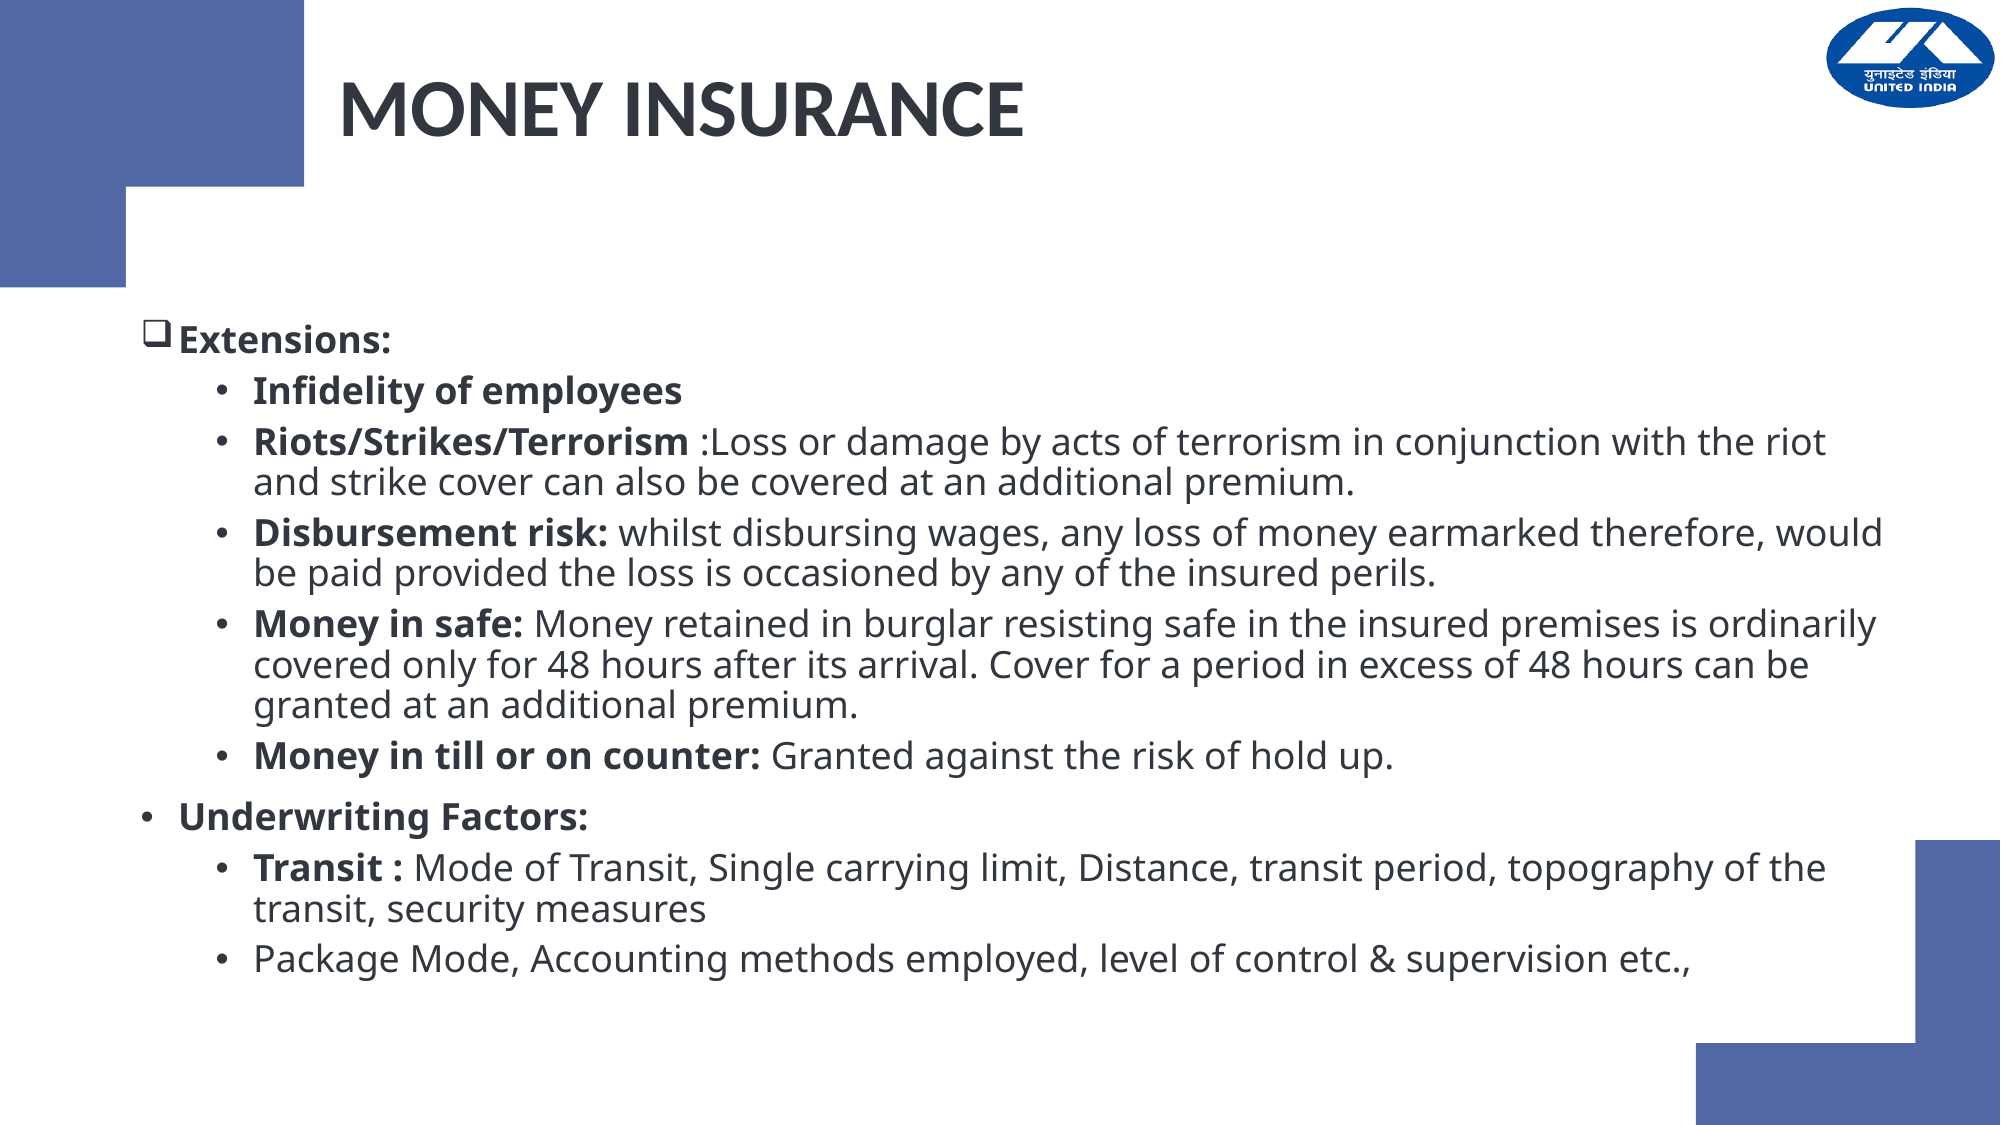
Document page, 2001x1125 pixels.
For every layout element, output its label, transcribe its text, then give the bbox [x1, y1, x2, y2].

text_box MONEY INSURANCE [324, 57, 1939, 162]
picture [1820, 3, 2000, 111]
text_box Extensions: Infidelity of employees Riots/Strikes/Terrorism :Loss or damage by acts of terrorism in conjunction with the riot and strike cover can also be covered at an additional premium. Disbursement risk: whilst disbursing wages, any loss of money earmarked therefore, would be paid provided the loss is occasioned by any of the insured perils. Money in safe: Money retained in burglar resisting safe in the insured premises is ordinarily covered only for 48 hours after its arrival. Cover for a period in excess of 48 hours can be granted at an additional premium. Money in till or on counter: Granted against the risk of hold up. Underwriting Factors: Transit : Mode of Transit, Single carrying limit, Distance, transit period, topography of the transit, security measures Package Mode, Accounting methods employed, level of control & supervision etc., [125, 186, 1916, 1043]
